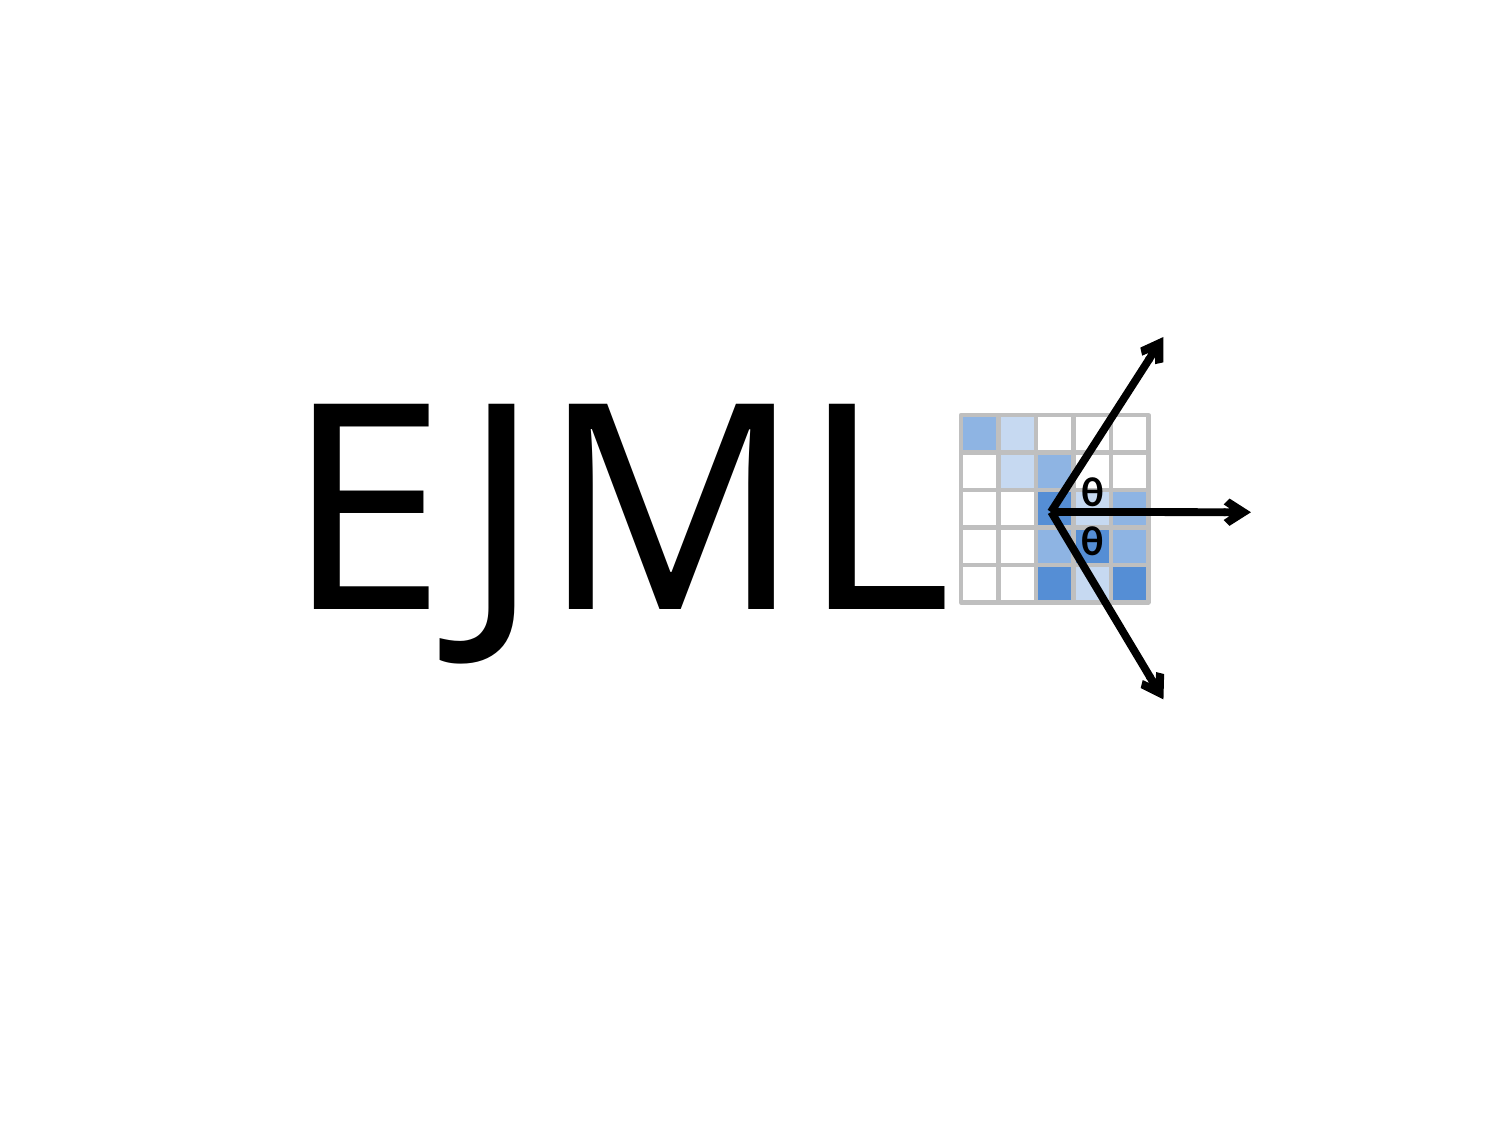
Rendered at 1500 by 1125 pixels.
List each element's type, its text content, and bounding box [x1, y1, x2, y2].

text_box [1050, 336, 1252, 700]
text_box EJML [271, 314, 1015, 675]
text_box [960, 414, 1045, 603]
